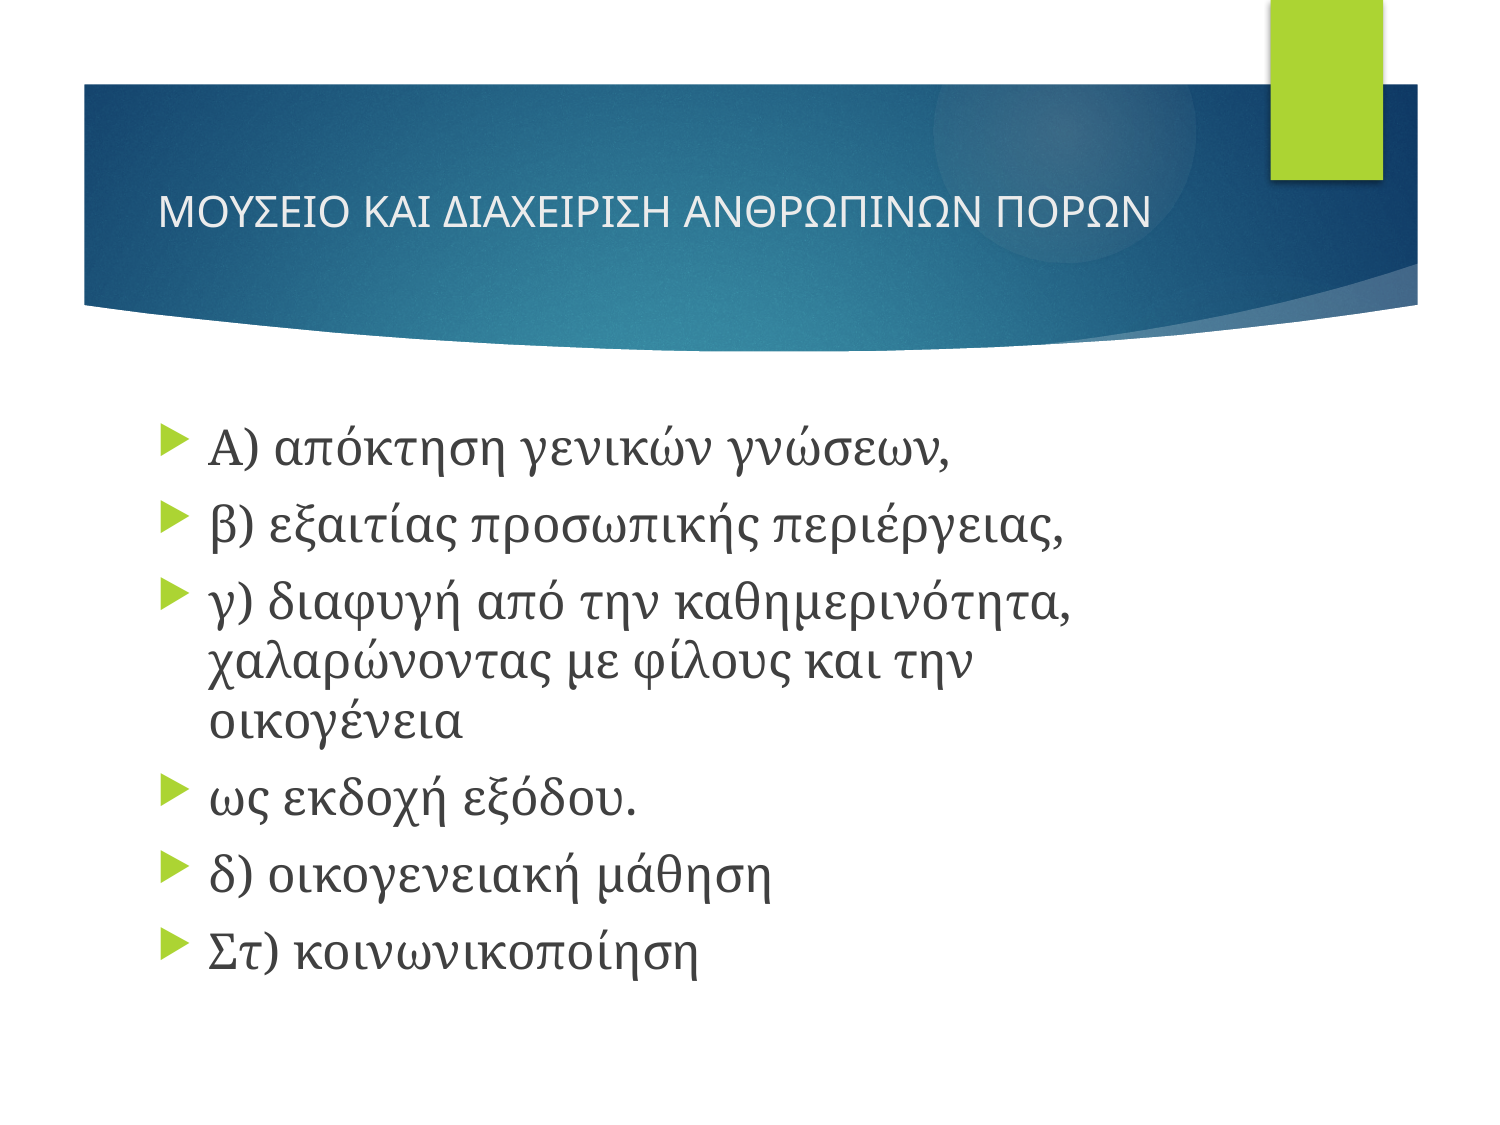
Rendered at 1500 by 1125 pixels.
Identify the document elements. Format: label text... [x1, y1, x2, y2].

list Α) απόκτηση γενικών γνώσεων, β) εξαιτίας προσωπικής περιέργειας, γ) διαφυγή από την καθημερινότητα, χαλαρώνοντας με φίλους και την οικογένεια ως εκδοχή εξόδου. δ) οικογενειακή μάθηση Στ) κοινωνικοποίηση [142, 408, 1183, 988]
title ΜΟΥΣΕΙΟ ΚΑΙ ΔΙΑΧΕΙΡΙΣΗ ΑΝΘΡΩΠΙΝΩΝ ΠΟΡΩΝ [142, 152, 1183, 269]
